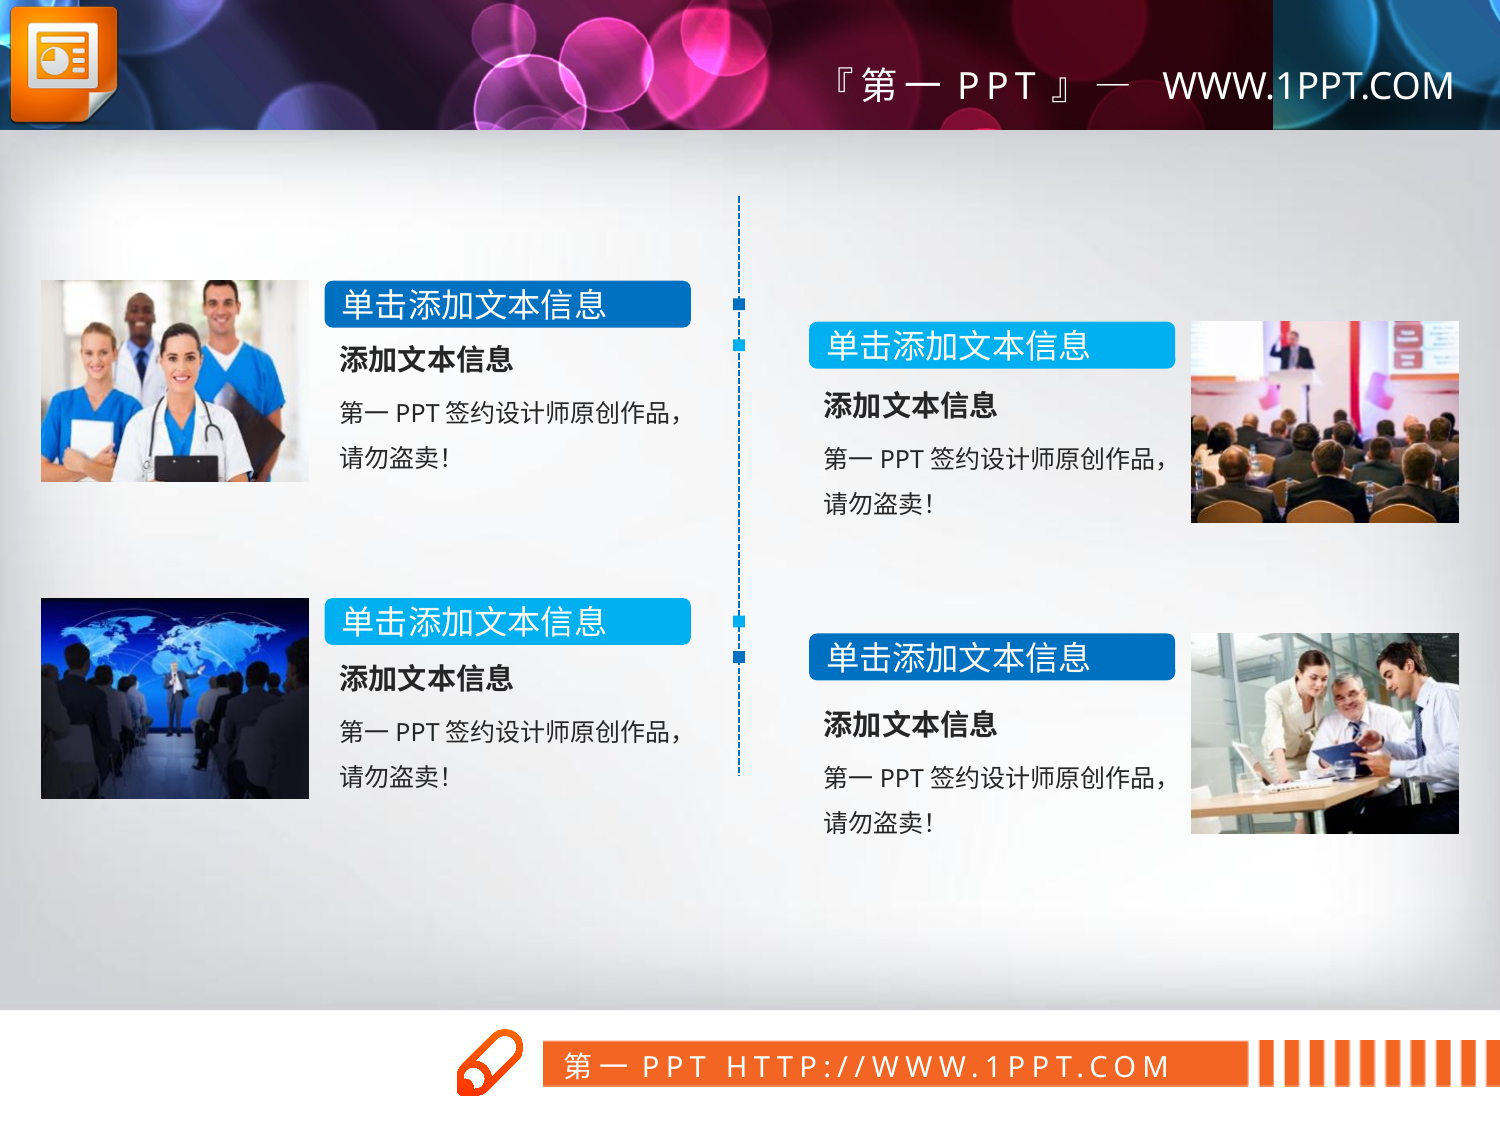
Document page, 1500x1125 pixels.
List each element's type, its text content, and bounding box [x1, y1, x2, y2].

text_box 添加文本信息 第一PPT签约设计师原创作品，请勿盗卖！ [324, 652, 693, 824]
text_box 添加文本信息 第一PPT签约设计师原创作品，请勿盗卖！ [324, 333, 693, 505]
text_box 添加文本信息 第一PPT签约设计师原创作品，请勿盗卖！ [808, 379, 1177, 551]
text_box [743, 296, 747, 312]
text_box 添加文本信息 第一PPT签约设计师原创作品，请勿盗卖！ [808, 698, 1177, 870]
picture [543, 1040, 1500, 1087]
text_box 单击添加文本信息 [322, 595, 694, 648]
picture [0, 0, 1500, 1012]
text_box 单击添加文本信息 [806, 631, 1178, 683]
text_box [743, 613, 747, 629]
text_box 单击添加文本信息 [322, 278, 694, 330]
text_box [743, 337, 747, 353]
text_box [743, 649, 747, 665]
text_box 单击添加文本信息 [806, 319, 1178, 371]
